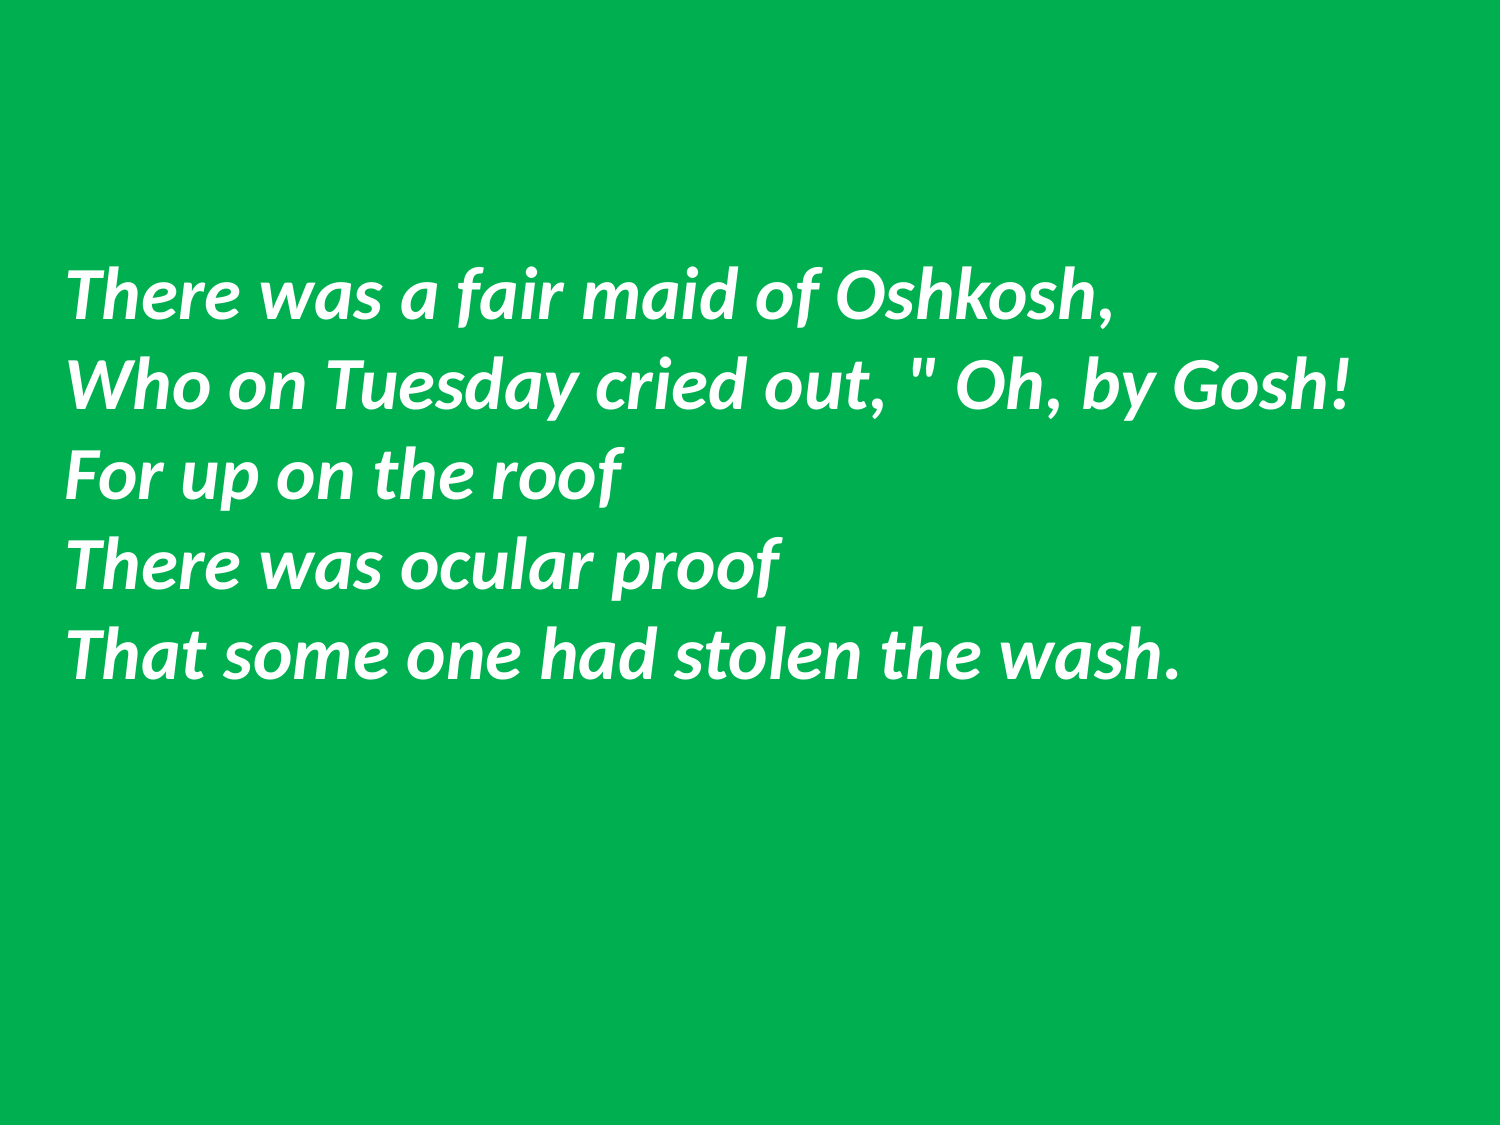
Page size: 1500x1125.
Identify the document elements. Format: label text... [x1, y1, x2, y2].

text_box There was a fair maid of Oshkosh, Who on Tuesday cried out, " Oh, by Gosh! For up on the roof There was ocular proof That some one had stolen the wash. [49, 237, 1413, 703]
